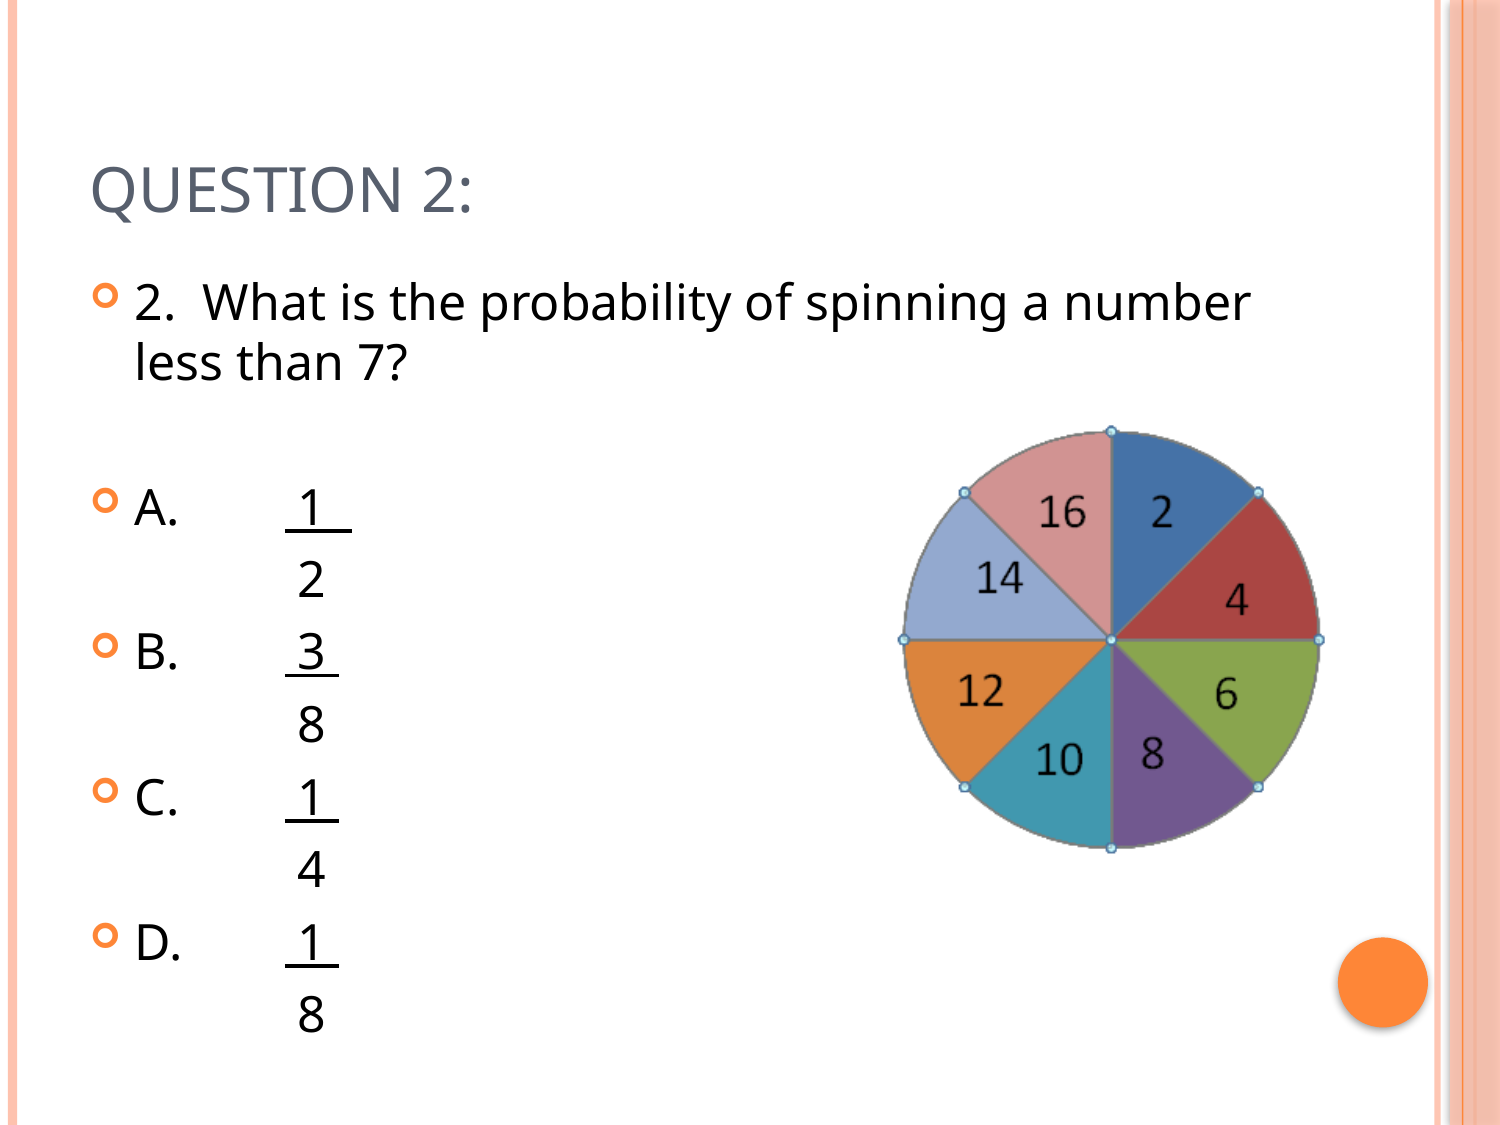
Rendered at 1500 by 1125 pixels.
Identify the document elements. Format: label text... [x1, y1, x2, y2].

picture [861, 424, 1351, 860]
title Question 2: [75, 45, 1300, 233]
list 2. What is the probability of spinning a number less than 7? A. 1 2 B. 3 8 C. 1 4 D. 1 8 [75, 262, 1300, 1062]
